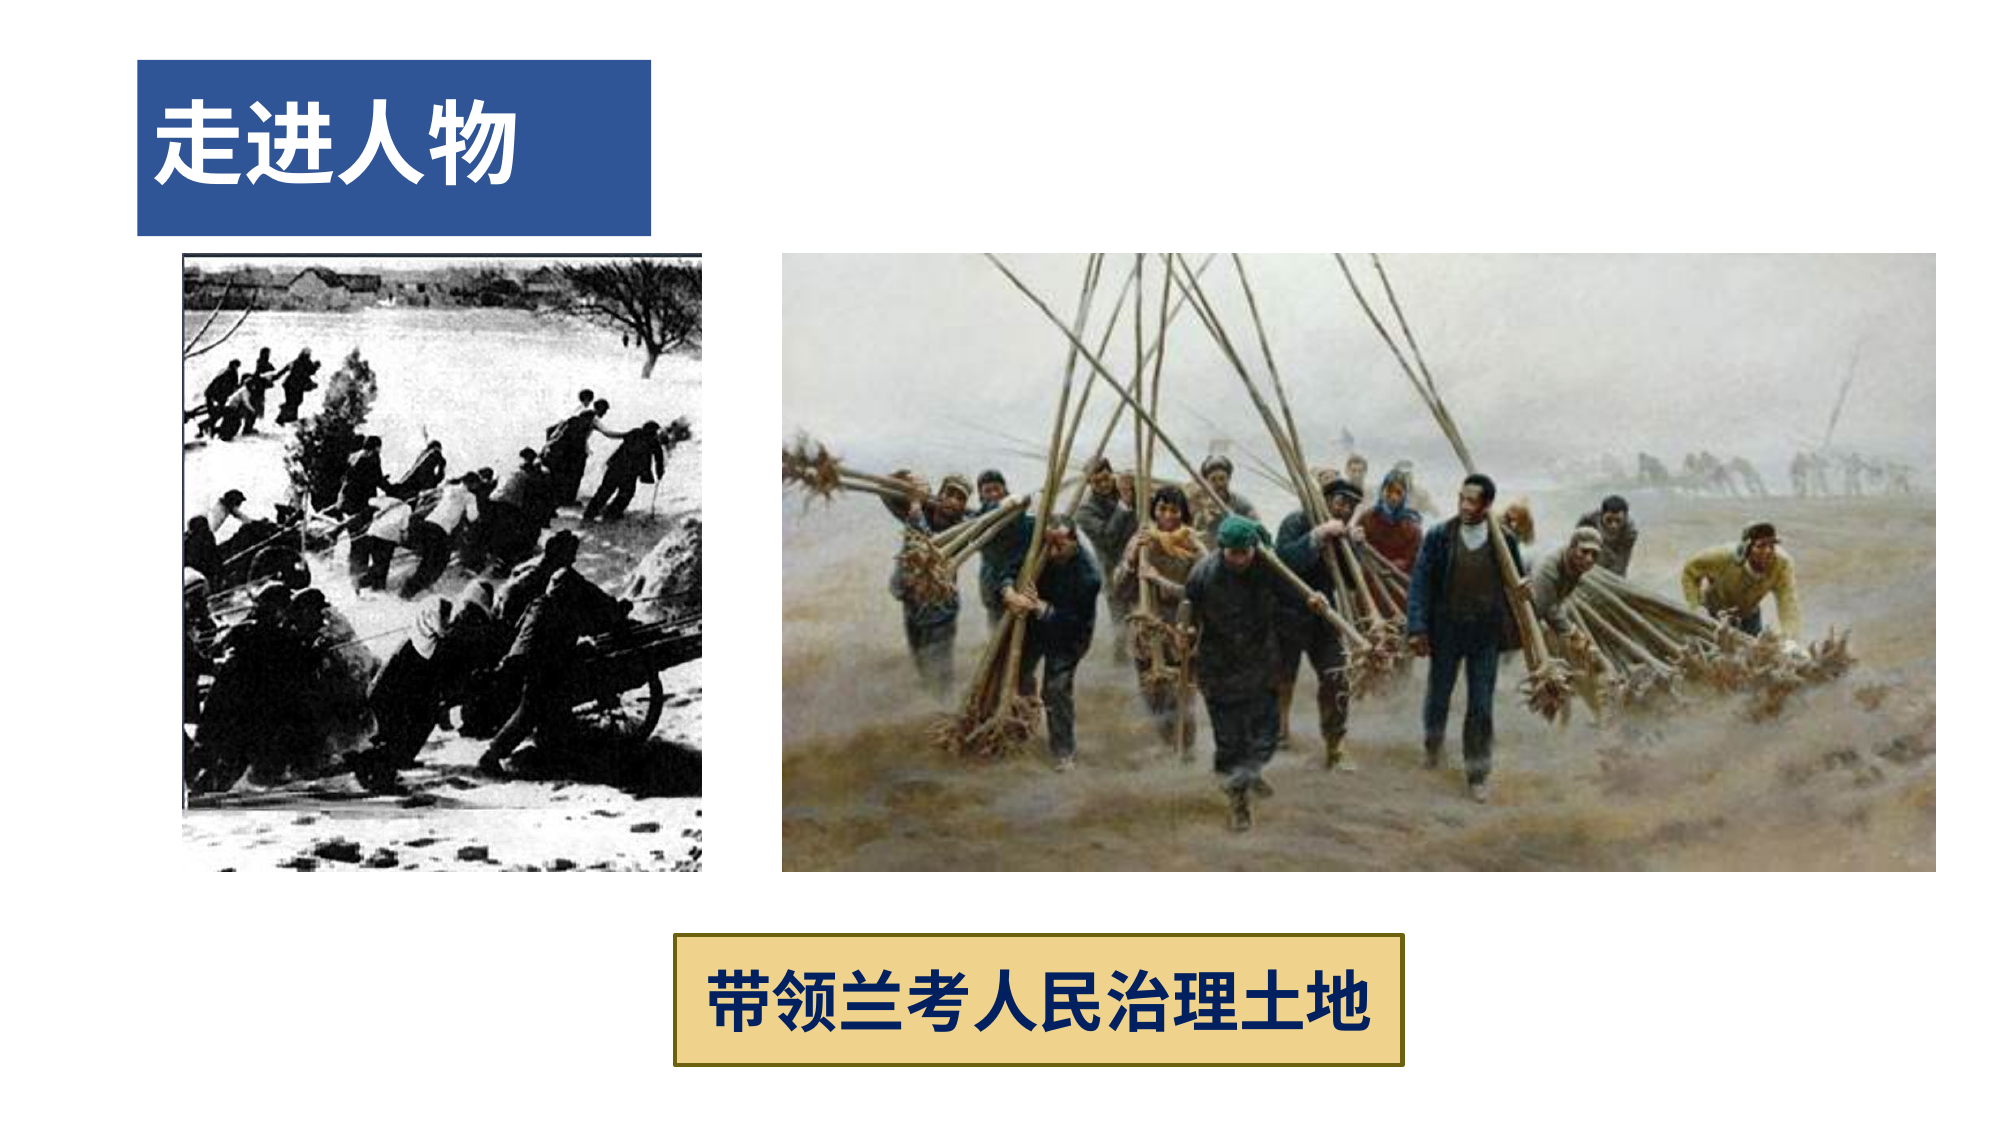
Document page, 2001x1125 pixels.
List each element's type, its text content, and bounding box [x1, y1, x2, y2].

title 走进人物 [137, 59, 652, 237]
text_box 带领兰考人民治理土地 [675, 935, 1403, 1066]
picture [782, 253, 1936, 872]
picture [182, 253, 702, 872]
